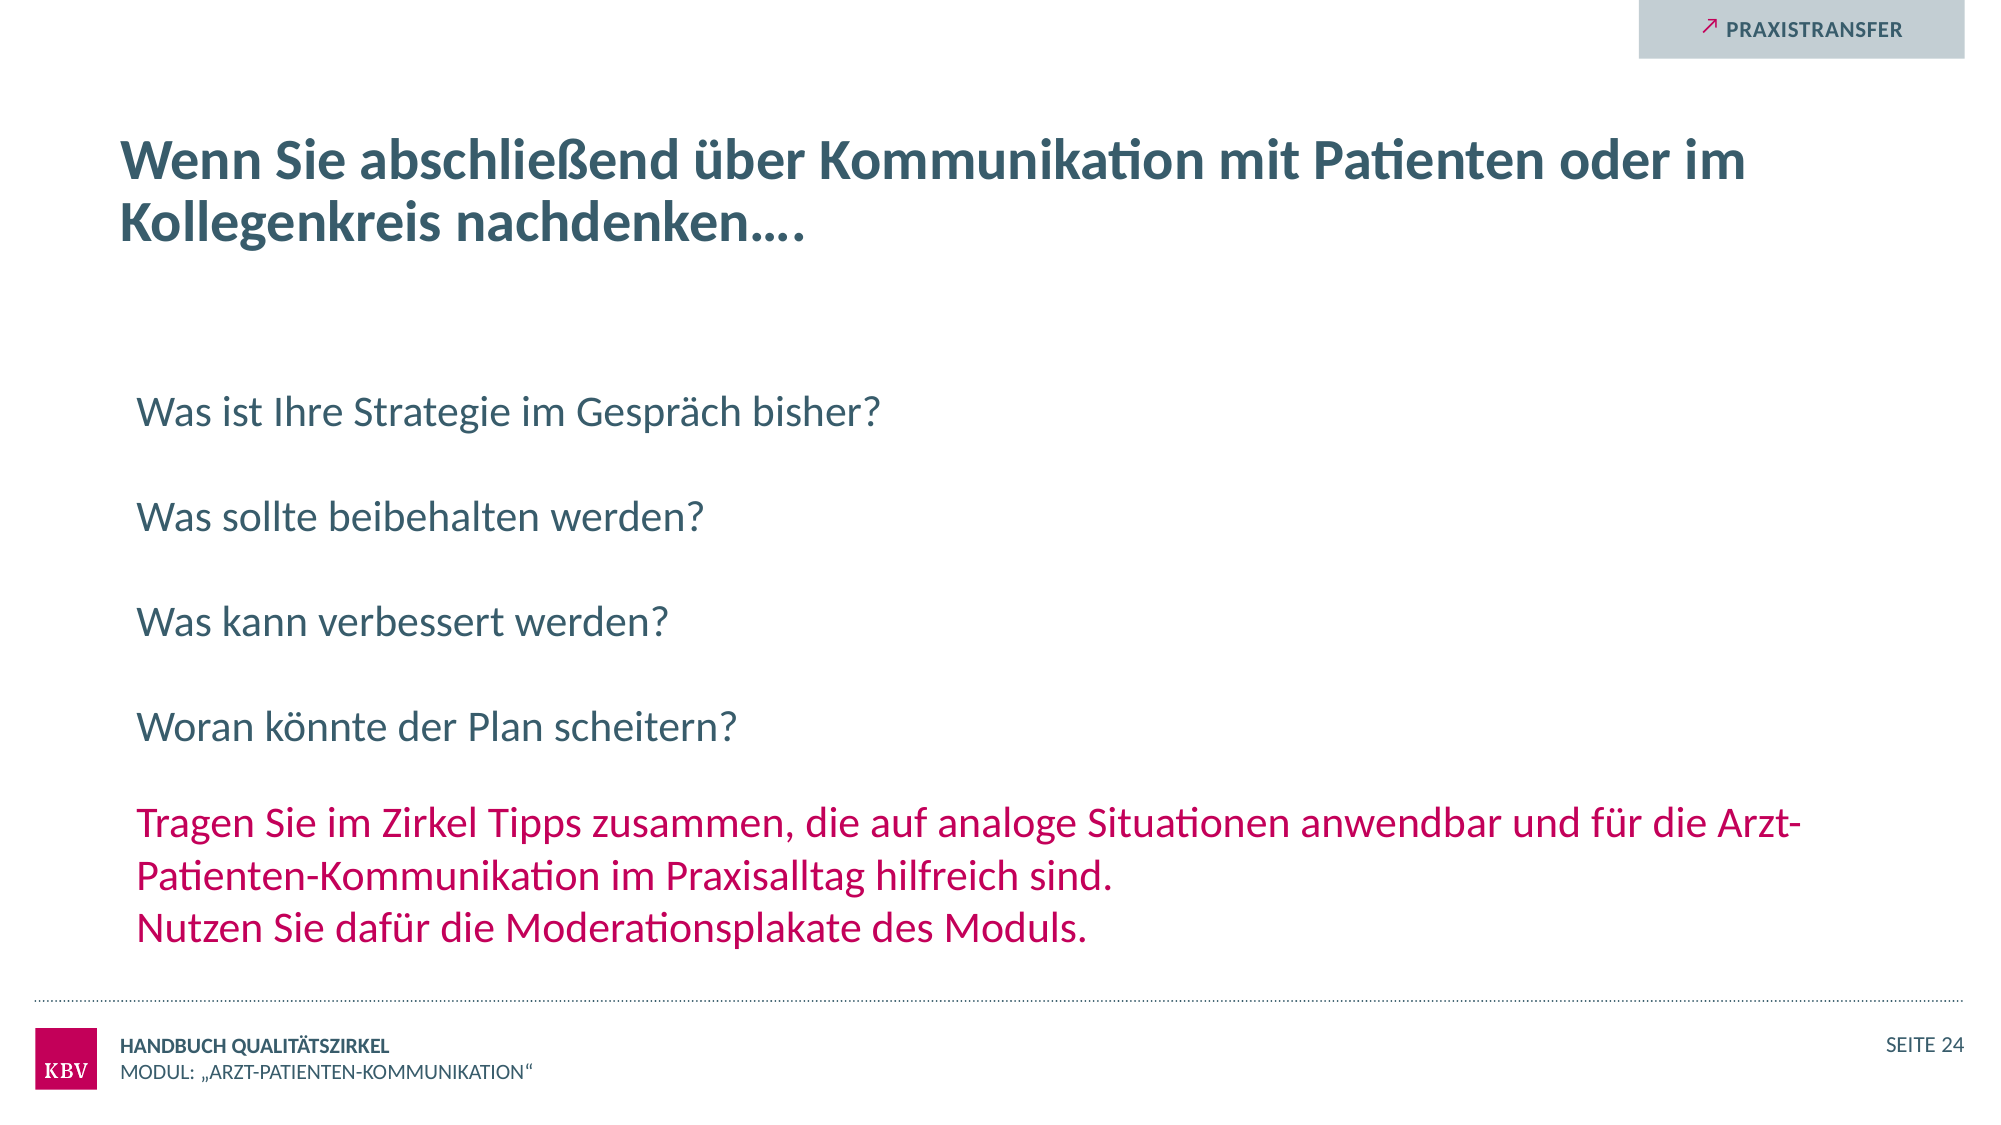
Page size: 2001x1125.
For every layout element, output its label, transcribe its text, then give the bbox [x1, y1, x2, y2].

list Praxistransfer [1638, 0, 1965, 59]
slide_number Modul: „Arzt-Patienten-Kommunikation“ [120, 1057, 1668, 1084]
footer Handbuch Qualitätszirkel [120, 1030, 1668, 1057]
slide_number Seite 24 [1787, 1030, 1965, 1057]
text_box Was ist Ihre Strategie im Gespräch bisher? Was sollte beibehalten werden? Was kann verbessert werden? Woran könnte der Plan scheitern? [121, 375, 1122, 758]
title Wenn Sie abschließend über Kommunikation mit Patienten oder im Kollegenkreis nachdenken…. [120, 129, 1880, 201]
text_box Tragen Sie im Zirkel Tipps zusammen, die auf analoge Situationen anwendbar und für die Arzt-Patienten-Kommunikation im Praxisalltag hilfreich sind. Nutzen Sie dafür die Moderationsplakate des Moduls. [121, 786, 1908, 959]
